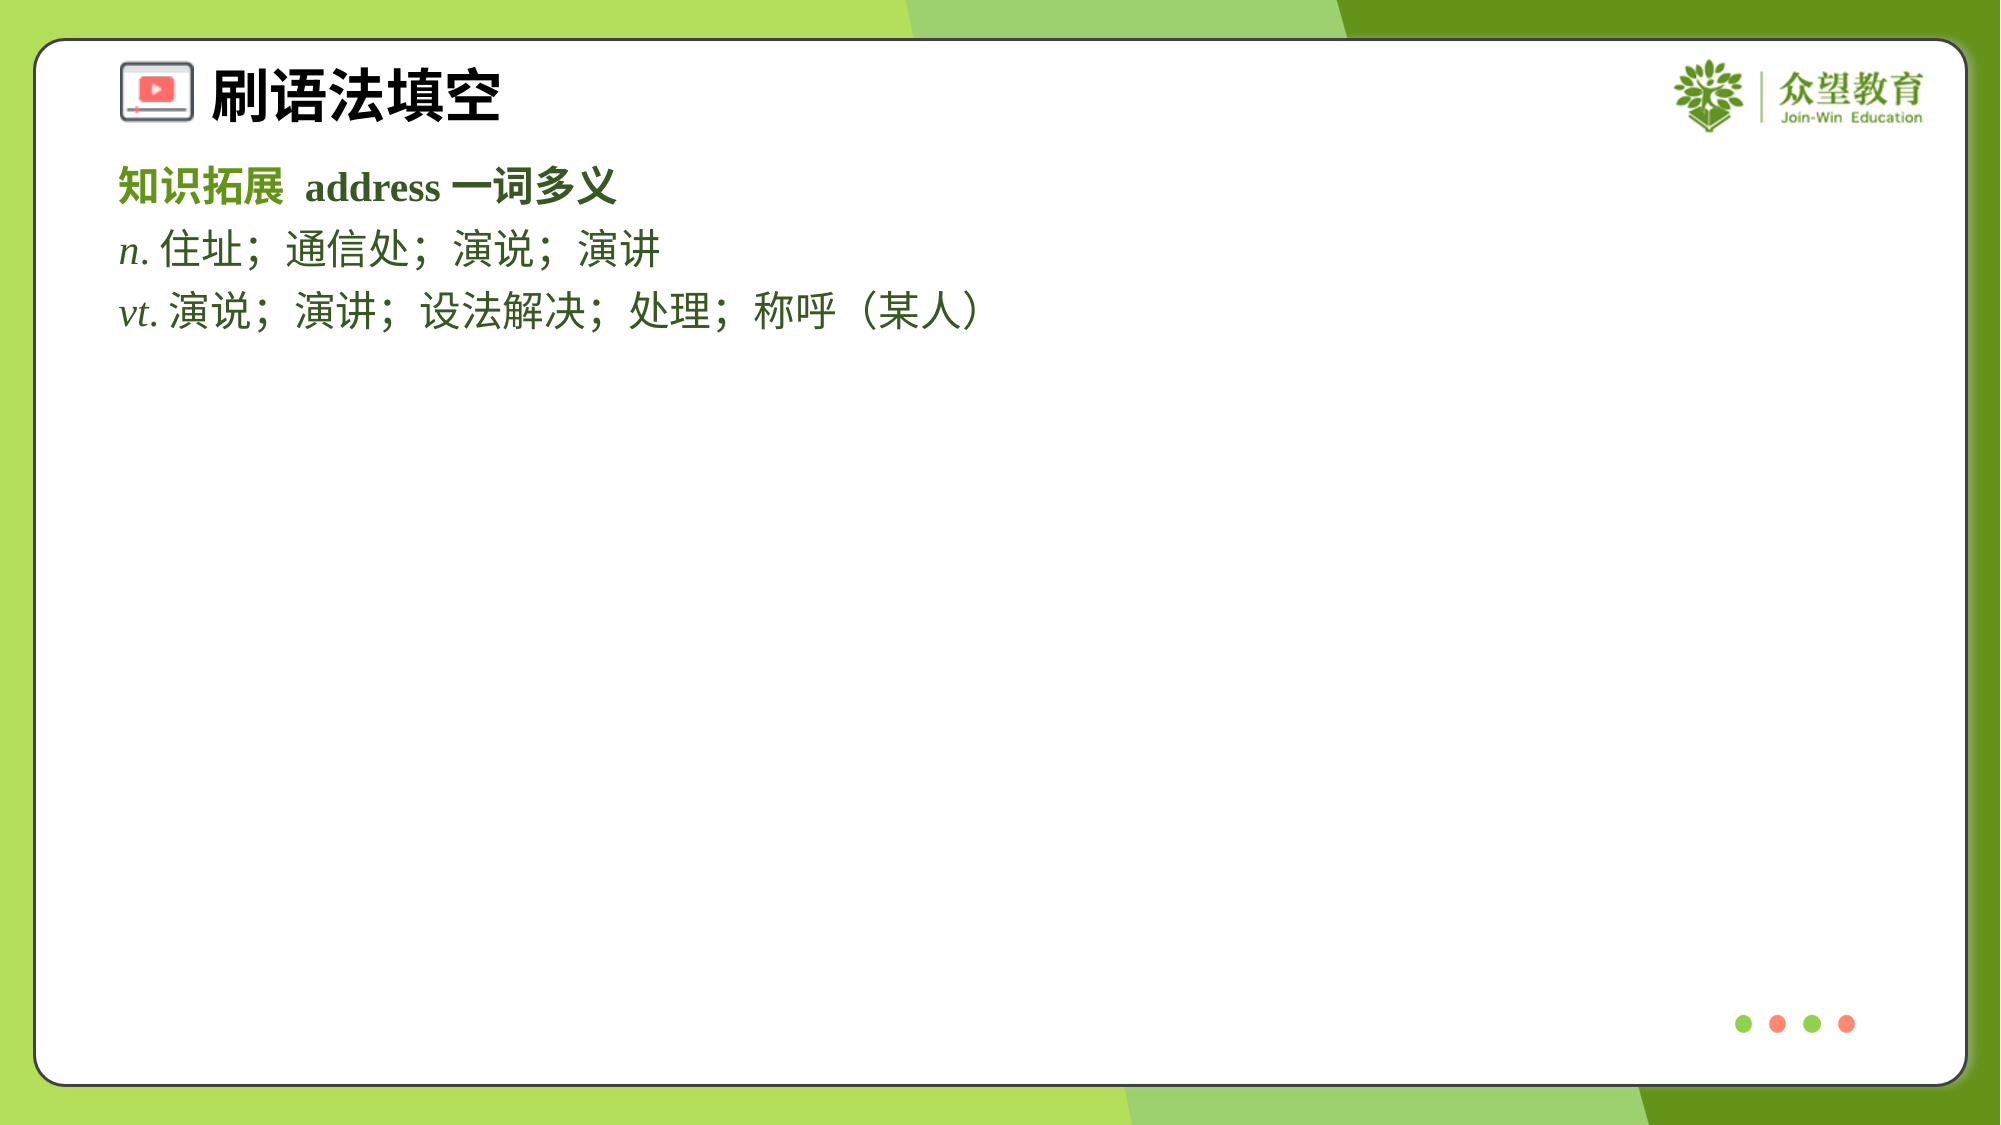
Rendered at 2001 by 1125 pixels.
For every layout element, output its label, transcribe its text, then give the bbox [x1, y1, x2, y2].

text_box 知识拓展 address一词多义 n.住址；通信处；演说；演讲 vt.演说；演讲；设法解决；处理；称呼（某人） [118, 147, 1883, 331]
picture [0, 0, 2000, 1125]
